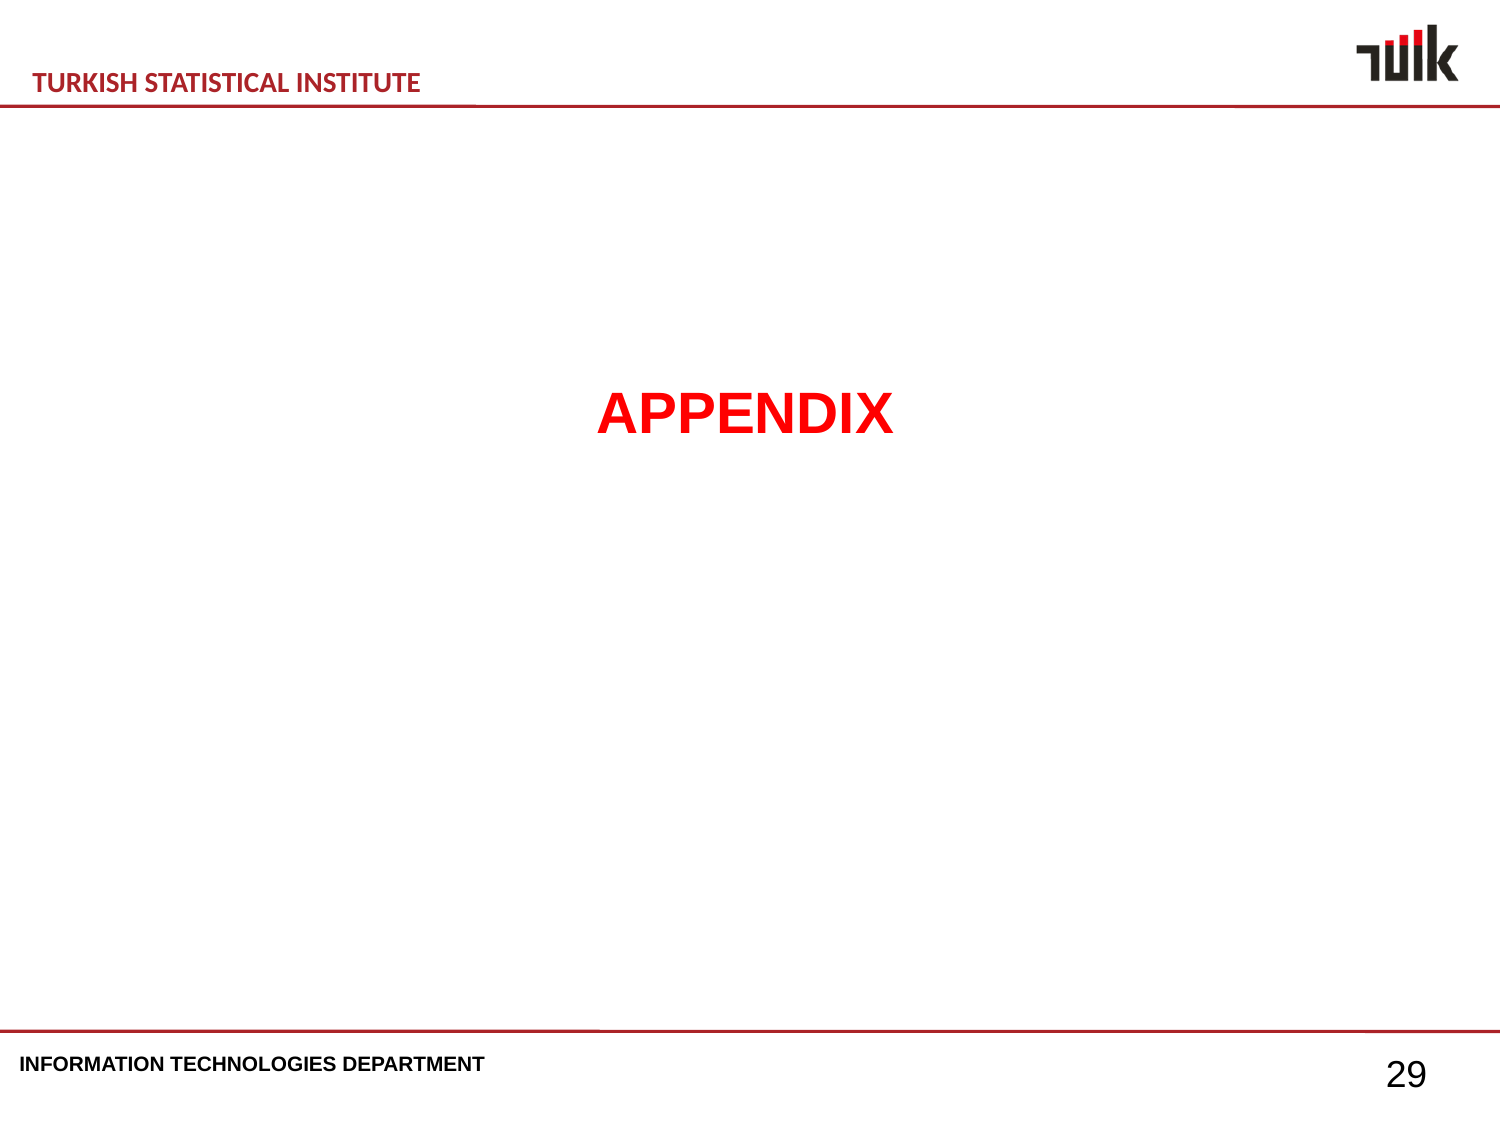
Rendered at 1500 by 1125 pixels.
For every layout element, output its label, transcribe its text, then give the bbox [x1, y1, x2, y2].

picture [1352, 19, 1464, 85]
list APPENDIX [70, 375, 1421, 563]
